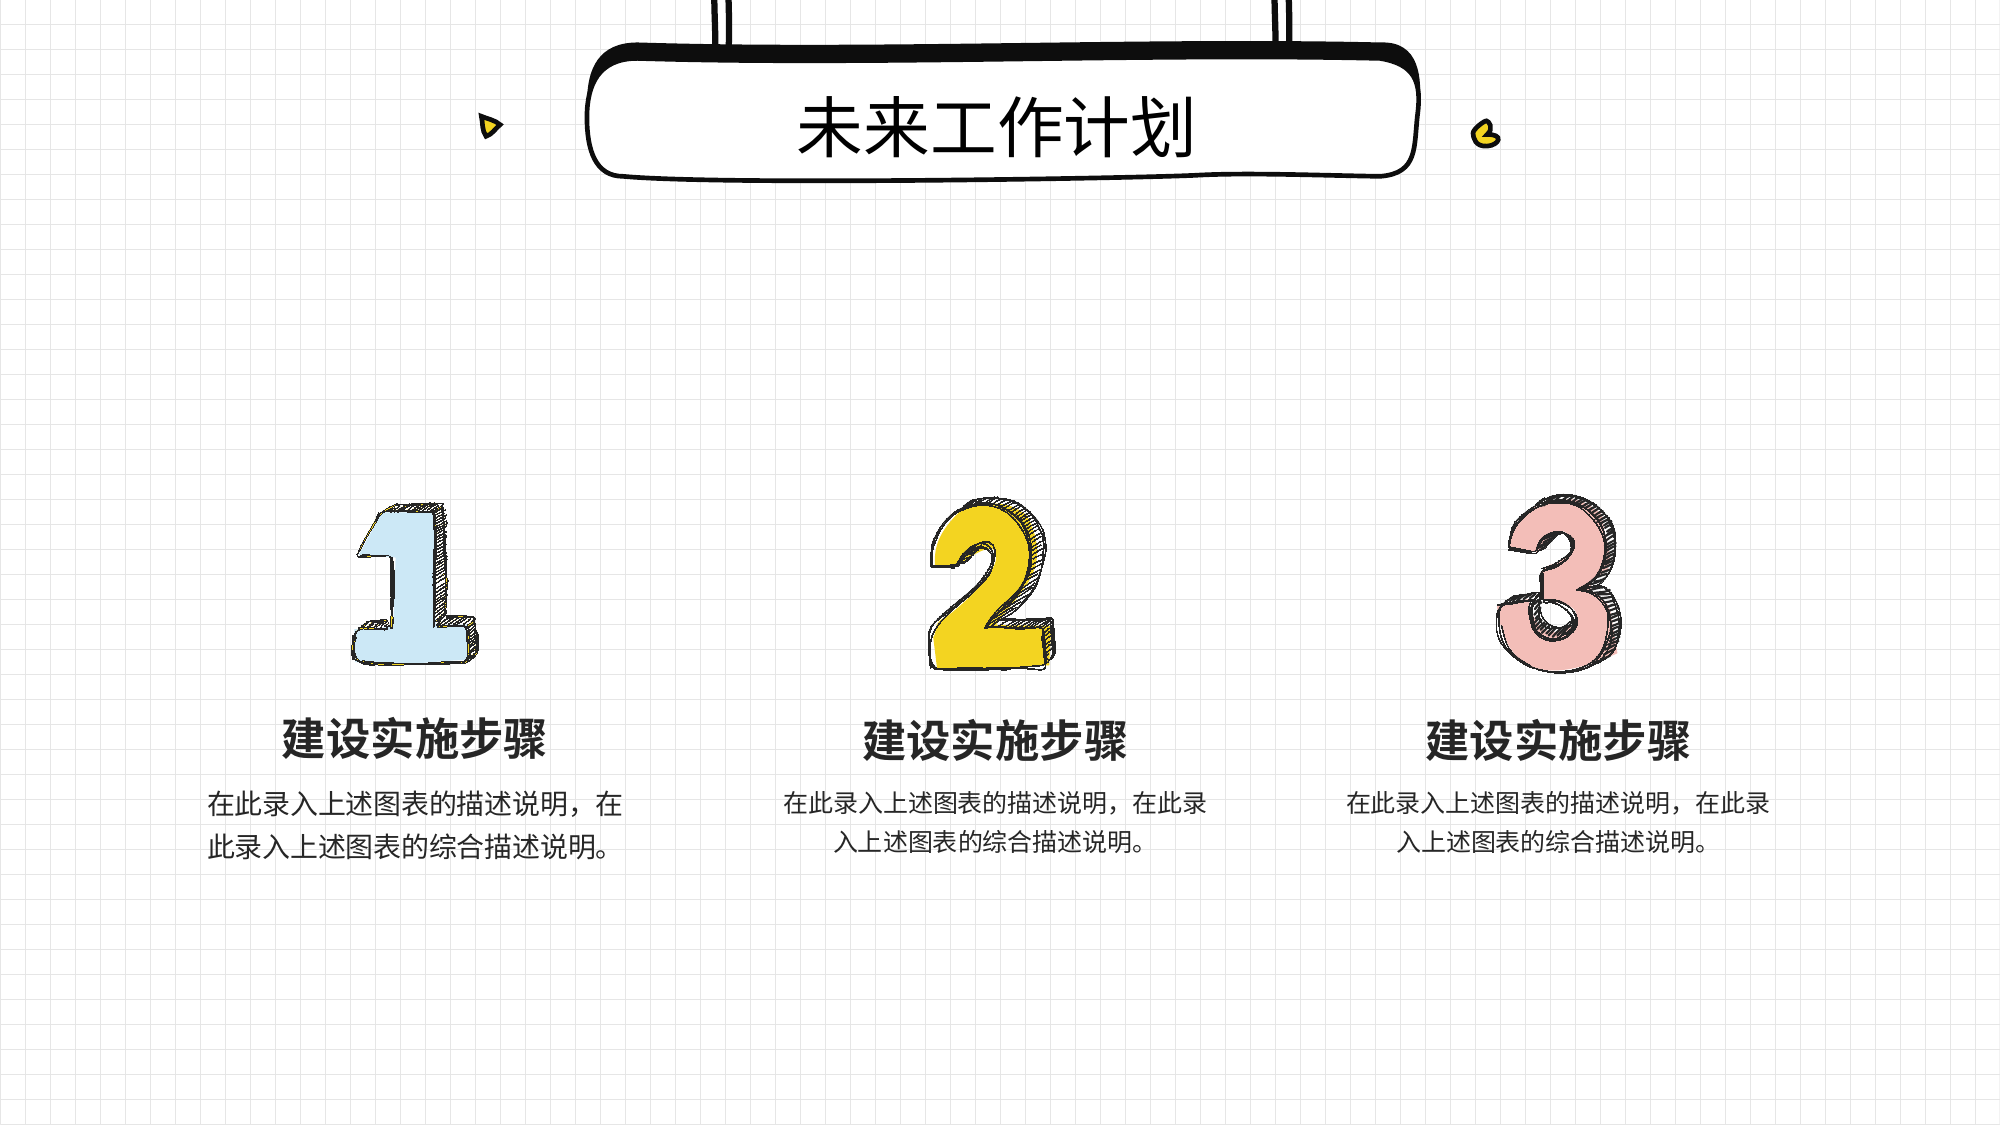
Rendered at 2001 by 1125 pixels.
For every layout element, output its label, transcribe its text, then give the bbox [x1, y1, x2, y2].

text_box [1322, 705, 1795, 861]
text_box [178, 703, 652, 868]
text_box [759, 705, 1232, 862]
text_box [351, 502, 479, 666]
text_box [1495, 494, 1622, 674]
text_box 未来工作计划 [717, 78, 1277, 174]
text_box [928, 496, 1057, 671]
